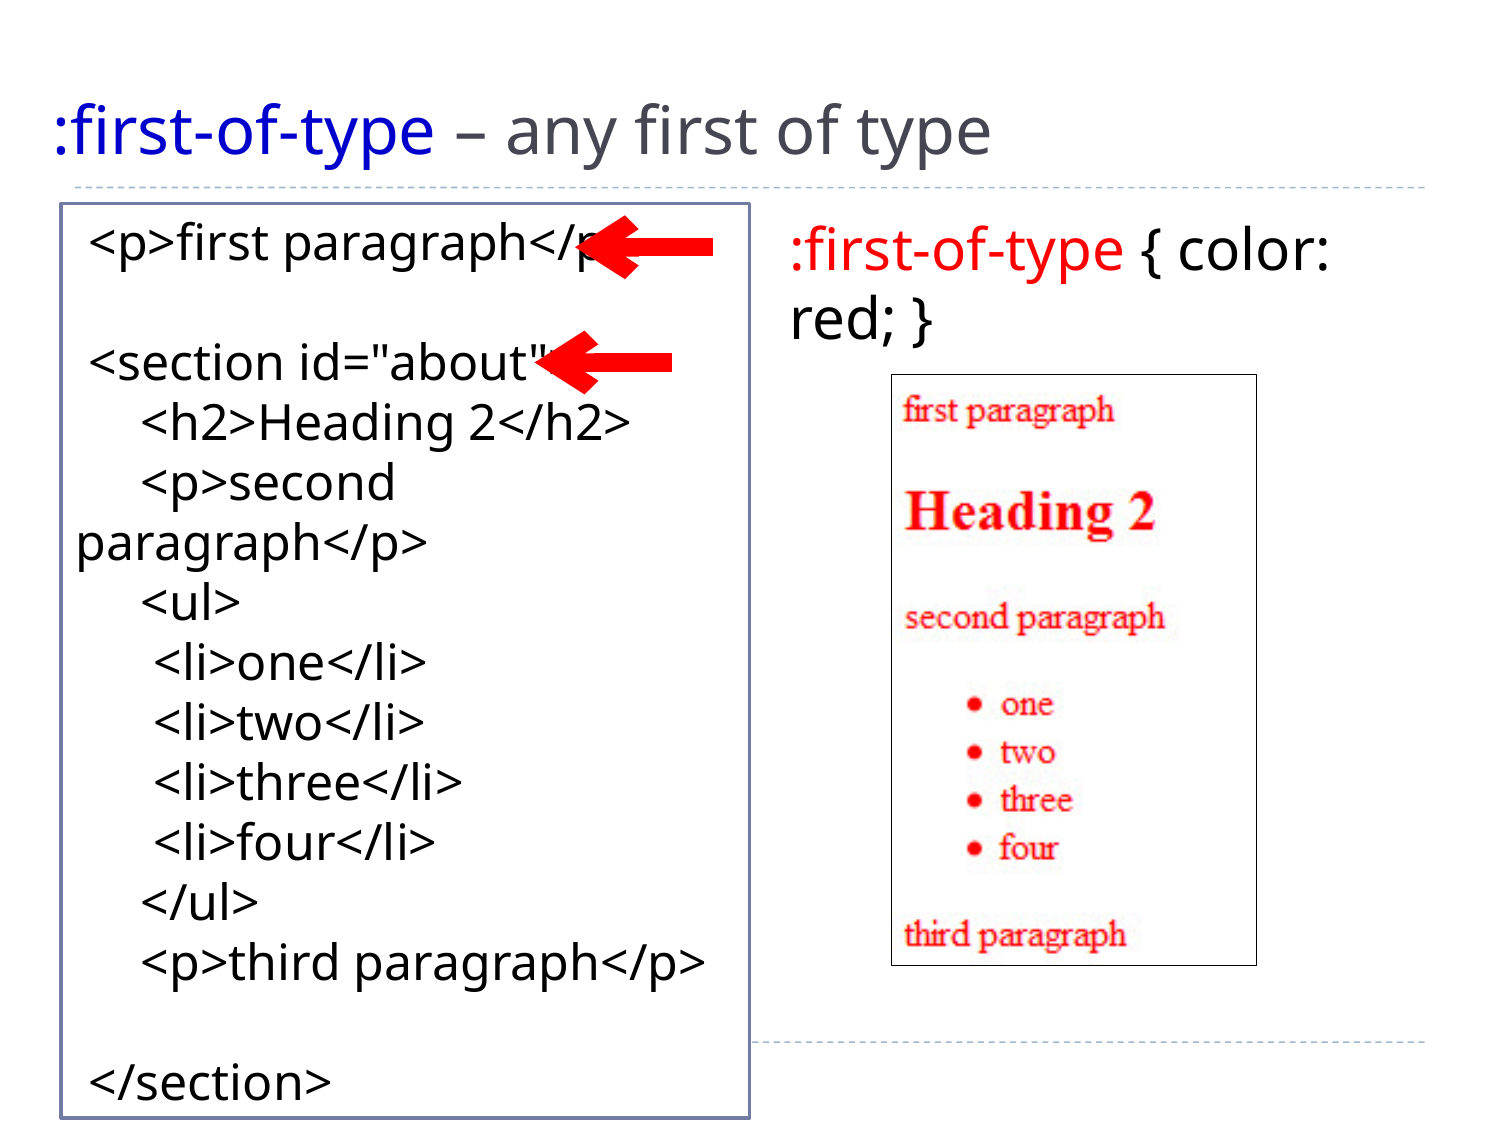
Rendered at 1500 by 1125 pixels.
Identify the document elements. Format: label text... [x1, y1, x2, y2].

text_box <p>first paragraph</p> <section id="about"> <h2>Heading 2</h2> <p>second paragraph</p> <ul> <li>one</li> <li>two</li> <li>three</li> <li>four</li> </ul> <p>third paragraph</p> </section> [59, 202, 751, 1120]
title :first-of-type – any first of type [37, 37, 1463, 175]
text_box :first-of-type { color: red; } [774, 204, 1463, 359]
list [40, 168, 1500, 1057]
picture [891, 374, 1257, 966]
